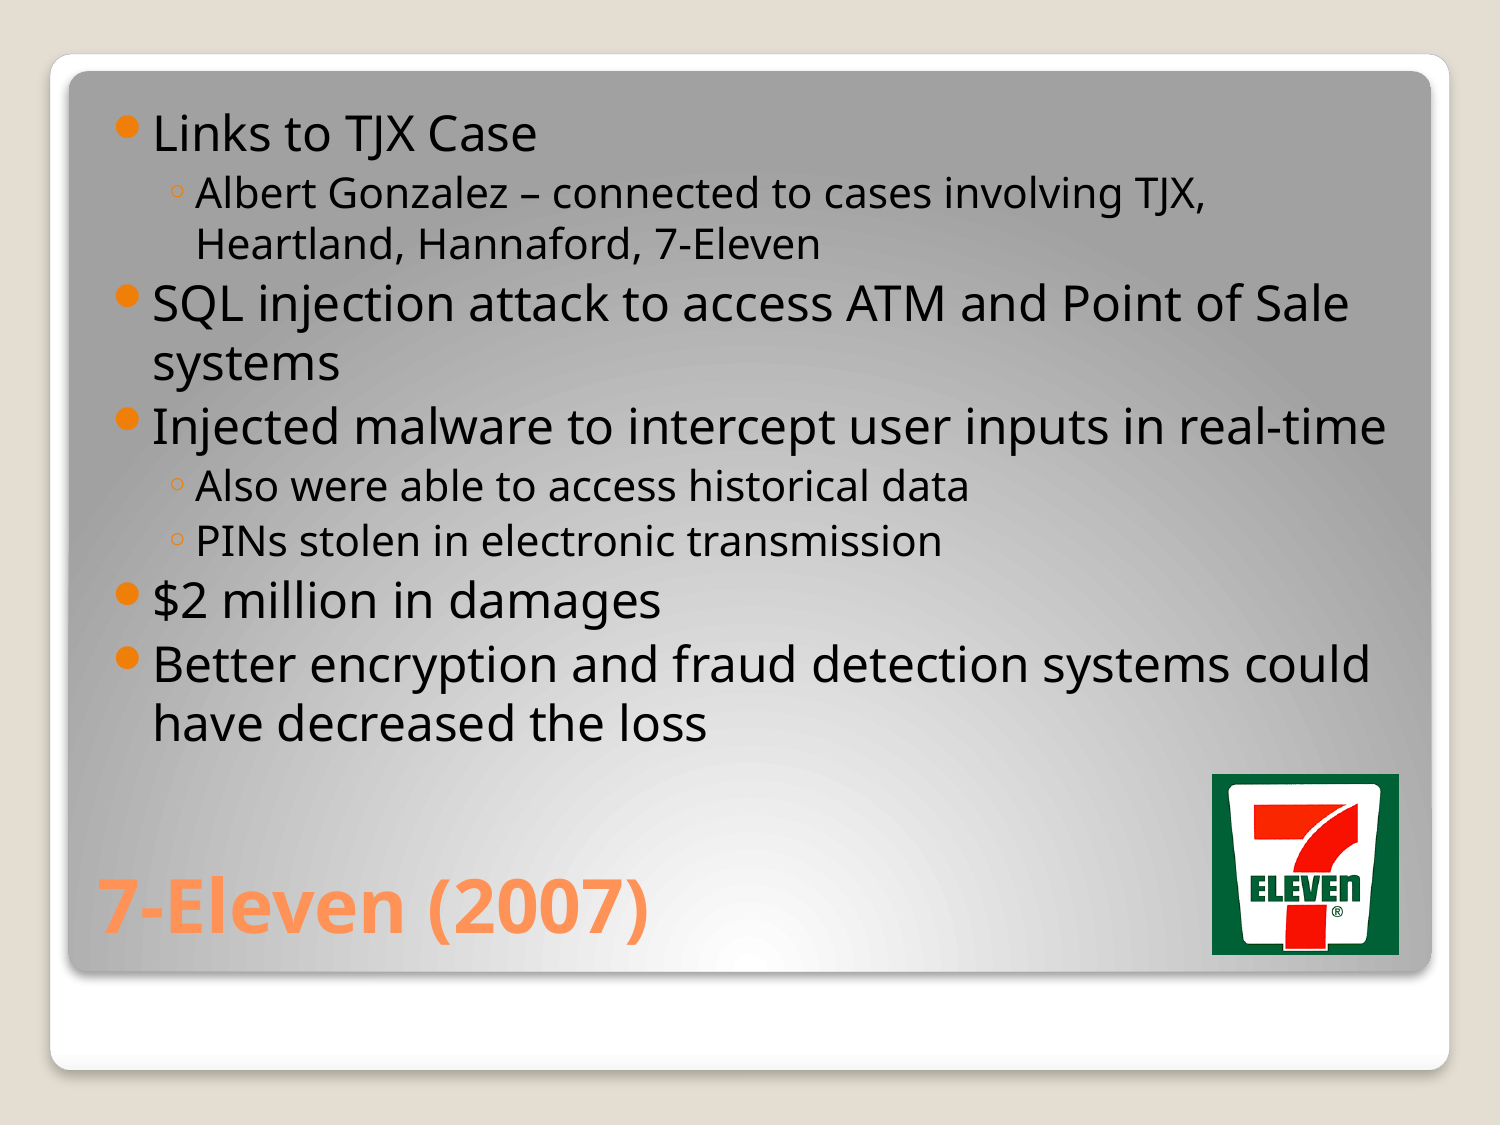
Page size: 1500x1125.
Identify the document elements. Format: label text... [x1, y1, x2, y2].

title 7-Eleven (2007) [82, 817, 1425, 990]
list Links to TJX Case Albert Gonzalez – connected to cases involving TJX, Heartland, Hannaford, 7-Eleven SQL injection attack to access ATM and Point of Sale systems Injected malware to intercept user inputs in real-time Also were able to access historical data PINs stolen in electronic transmission $2 million in damages Better encryption and fraud detection systems could have decreased the loss [82, 86, 1425, 774]
picture [1212, 774, 1399, 955]
